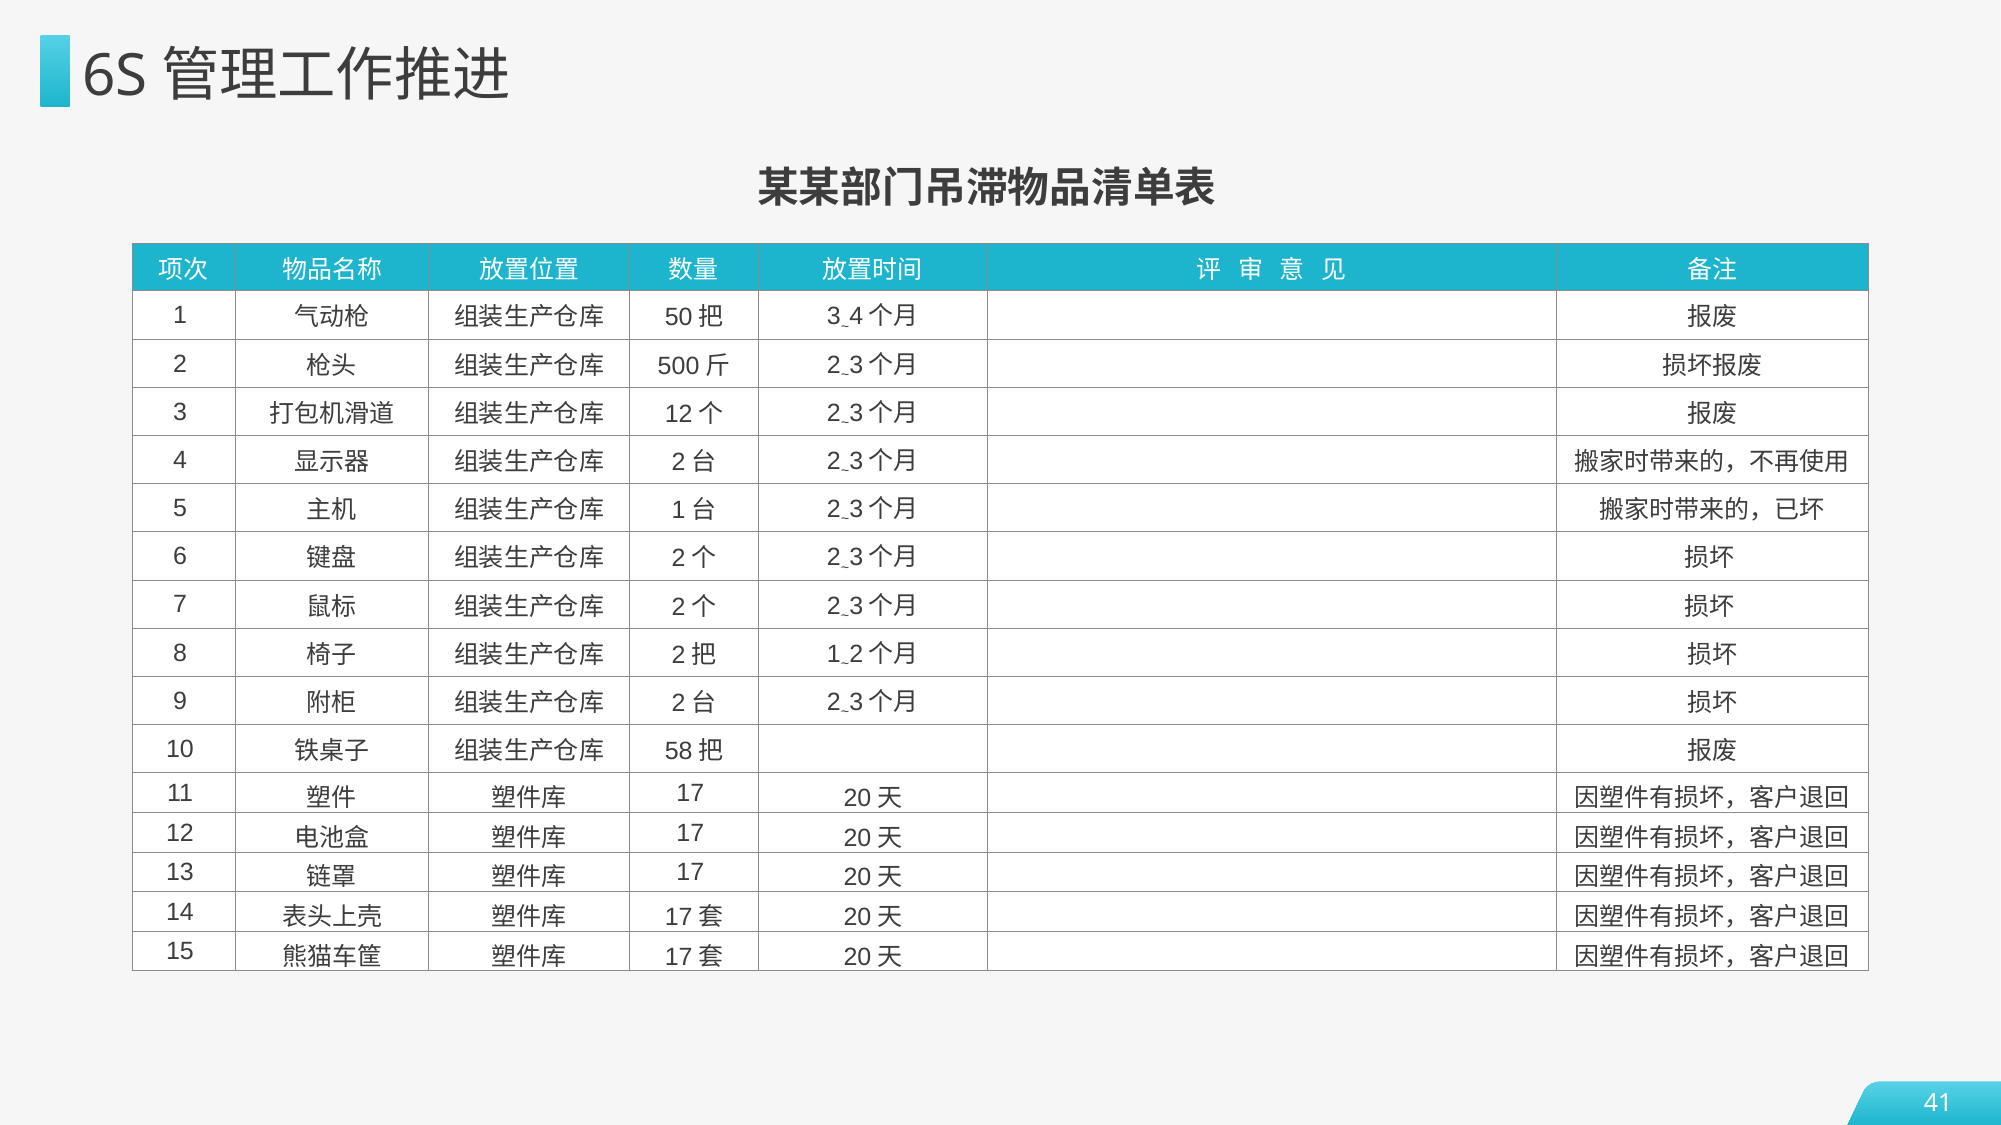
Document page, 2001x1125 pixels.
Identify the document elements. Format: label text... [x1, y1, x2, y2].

table_cell [988, 484, 1556, 531]
table_cell 2把 [630, 629, 758, 676]
table_cell 50把 [630, 291, 758, 339]
table_cell 塑件库 [429, 932, 629, 970]
table_cell 损坏 [1557, 677, 1868, 724]
table_cell 20天 [759, 892, 987, 931]
table_cell 电池盒 [236, 813, 428, 852]
table_cell 报废 [1557, 291, 1868, 339]
table_cell 塑件 [236, 773, 428, 812]
text_box 某某部门吊滞物品清单表 [742, 153, 1232, 219]
table_cell 9 [133, 677, 235, 724]
table_header 物品名称 [236, 244, 428, 290]
table_cell 13 [133, 853, 235, 891]
table_cell 枪头 [236, 340, 428, 387]
table_cell 铁桌子 [236, 725, 428, 772]
table_cell 20天 [759, 853, 987, 891]
table_cell 17 [630, 813, 758, 852]
table_cell 2~3个月 [759, 581, 987, 628]
table_cell [988, 677, 1556, 724]
table_cell 20天 [759, 932, 987, 970]
table_cell 报废 [1557, 725, 1868, 772]
table_header 放置时间 [759, 244, 987, 290]
table_cell [988, 436, 1556, 483]
table_cell 主机 [236, 484, 428, 531]
table_cell 2~3个月 [759, 436, 987, 483]
table_cell 因塑件有损坏，客户退回 [1557, 853, 1868, 891]
table_cell 2~3个月 [759, 532, 987, 580]
table_cell 塑件库 [429, 892, 629, 931]
table_cell 塑件库 [429, 773, 629, 812]
table_cell 组装生产仓库 [429, 484, 629, 531]
table_cell 损坏 [1557, 581, 1868, 628]
table_header 数量 [630, 244, 758, 290]
table_cell 17 [630, 773, 758, 812]
table_cell 椅子 [236, 629, 428, 676]
table_cell 8 [133, 629, 235, 676]
table_cell 15 [133, 932, 235, 970]
table_cell 10 [133, 725, 235, 772]
table_cell 塑件库 [429, 853, 629, 891]
table_cell 2~3个月 [759, 484, 987, 531]
table_cell 1~2个月 [759, 629, 987, 676]
table_cell [988, 773, 1556, 812]
table_cell 5 [133, 484, 235, 531]
table_cell 因塑件有损坏，客户退回 [1557, 773, 1868, 812]
table_cell [988, 892, 1556, 931]
table_cell 3~4个月 [759, 291, 987, 339]
table_cell 7 [133, 581, 235, 628]
table_cell 组装生产仓库 [429, 340, 629, 387]
table_cell 显示器 [236, 436, 428, 483]
table_cell 20天 [759, 813, 987, 852]
table_cell 2台 [630, 436, 758, 483]
table_cell 组装生产仓库 [429, 388, 629, 435]
table_cell 熊猫车筐 [236, 932, 428, 970]
table_cell 报废 [1557, 388, 1868, 435]
table_cell 14 [133, 892, 235, 931]
table_cell 6 [133, 532, 235, 580]
table_cell 搬家时带来的，不再使用 [1557, 436, 1868, 483]
table_cell [988, 388, 1556, 435]
table_cell 12个 [630, 388, 758, 435]
table_cell 链罩 [236, 853, 428, 891]
table_cell 组装生产仓库 [429, 532, 629, 580]
table_cell [988, 629, 1556, 676]
table_cell 组装生产仓库 [429, 436, 629, 483]
table_header 放置位置 [429, 244, 629, 290]
table_cell 58把 [630, 725, 758, 772]
table_cell 500斤 [630, 340, 758, 387]
table_cell 损坏报废 [1557, 340, 1868, 387]
table_cell 组装生产仓库 [429, 291, 629, 339]
table_cell [988, 813, 1556, 852]
table_cell 组装生产仓库 [429, 629, 629, 676]
table_cell 塑件库 [429, 813, 629, 852]
table_cell 4 [133, 436, 235, 483]
table_cell 3 [133, 388, 235, 435]
table_cell [988, 291, 1556, 339]
table_cell 1台 [630, 484, 758, 531]
table_cell 20天 [759, 773, 987, 812]
table_cell 键盘 [236, 532, 428, 580]
table_header 评 审 意 见 [988, 244, 1556, 290]
table_cell 因塑件有损坏，客户退回 [1557, 932, 1868, 970]
table_cell 附柜 [236, 677, 428, 724]
table_cell 1 [133, 291, 235, 339]
table_cell 11 [133, 773, 235, 812]
table_cell [988, 932, 1556, 970]
table_cell 损坏 [1557, 629, 1868, 676]
table_cell [988, 853, 1556, 891]
table_cell 打包机滑道 [236, 388, 428, 435]
table_cell 气动枪 [236, 291, 428, 339]
table_cell 搬家时带来的，已坏 [1557, 484, 1868, 531]
table_cell 损坏 [1557, 532, 1868, 580]
table_cell 17套 [630, 932, 758, 970]
table_cell 鼠标 [236, 581, 428, 628]
text_box [40, 35, 70, 107]
table_cell [759, 725, 987, 772]
table_cell 2个 [630, 581, 758, 628]
table_header 项次 [133, 244, 235, 290]
table_cell 2台 [630, 677, 758, 724]
table_cell [988, 340, 1556, 387]
table_cell 17 [630, 853, 758, 891]
table_cell 12 [133, 813, 235, 852]
table_cell 2 [133, 340, 235, 387]
text_box 6S管理工作推进 [82, 36, 1120, 107]
table_cell 2~3个月 [759, 388, 987, 435]
table_cell [988, 581, 1556, 628]
table_cell 因塑件有损坏，客户退回 [1557, 892, 1868, 931]
table_cell 组装生产仓库 [429, 581, 629, 628]
table_cell 因塑件有损坏，客户退回 [1557, 813, 1868, 852]
table_cell 表头上壳 [236, 892, 428, 931]
table_header 备注 [1557, 244, 1868, 290]
table_cell [988, 532, 1556, 580]
table_cell 组装生产仓库 [429, 725, 629, 772]
table_cell 组装生产仓库 [429, 677, 629, 724]
table_cell 2~3个月 [759, 677, 987, 724]
table_cell 2~3个月 [759, 340, 987, 387]
table_cell [988, 725, 1556, 772]
table_cell 17套 [630, 892, 758, 931]
table_cell 2个 [630, 532, 758, 580]
